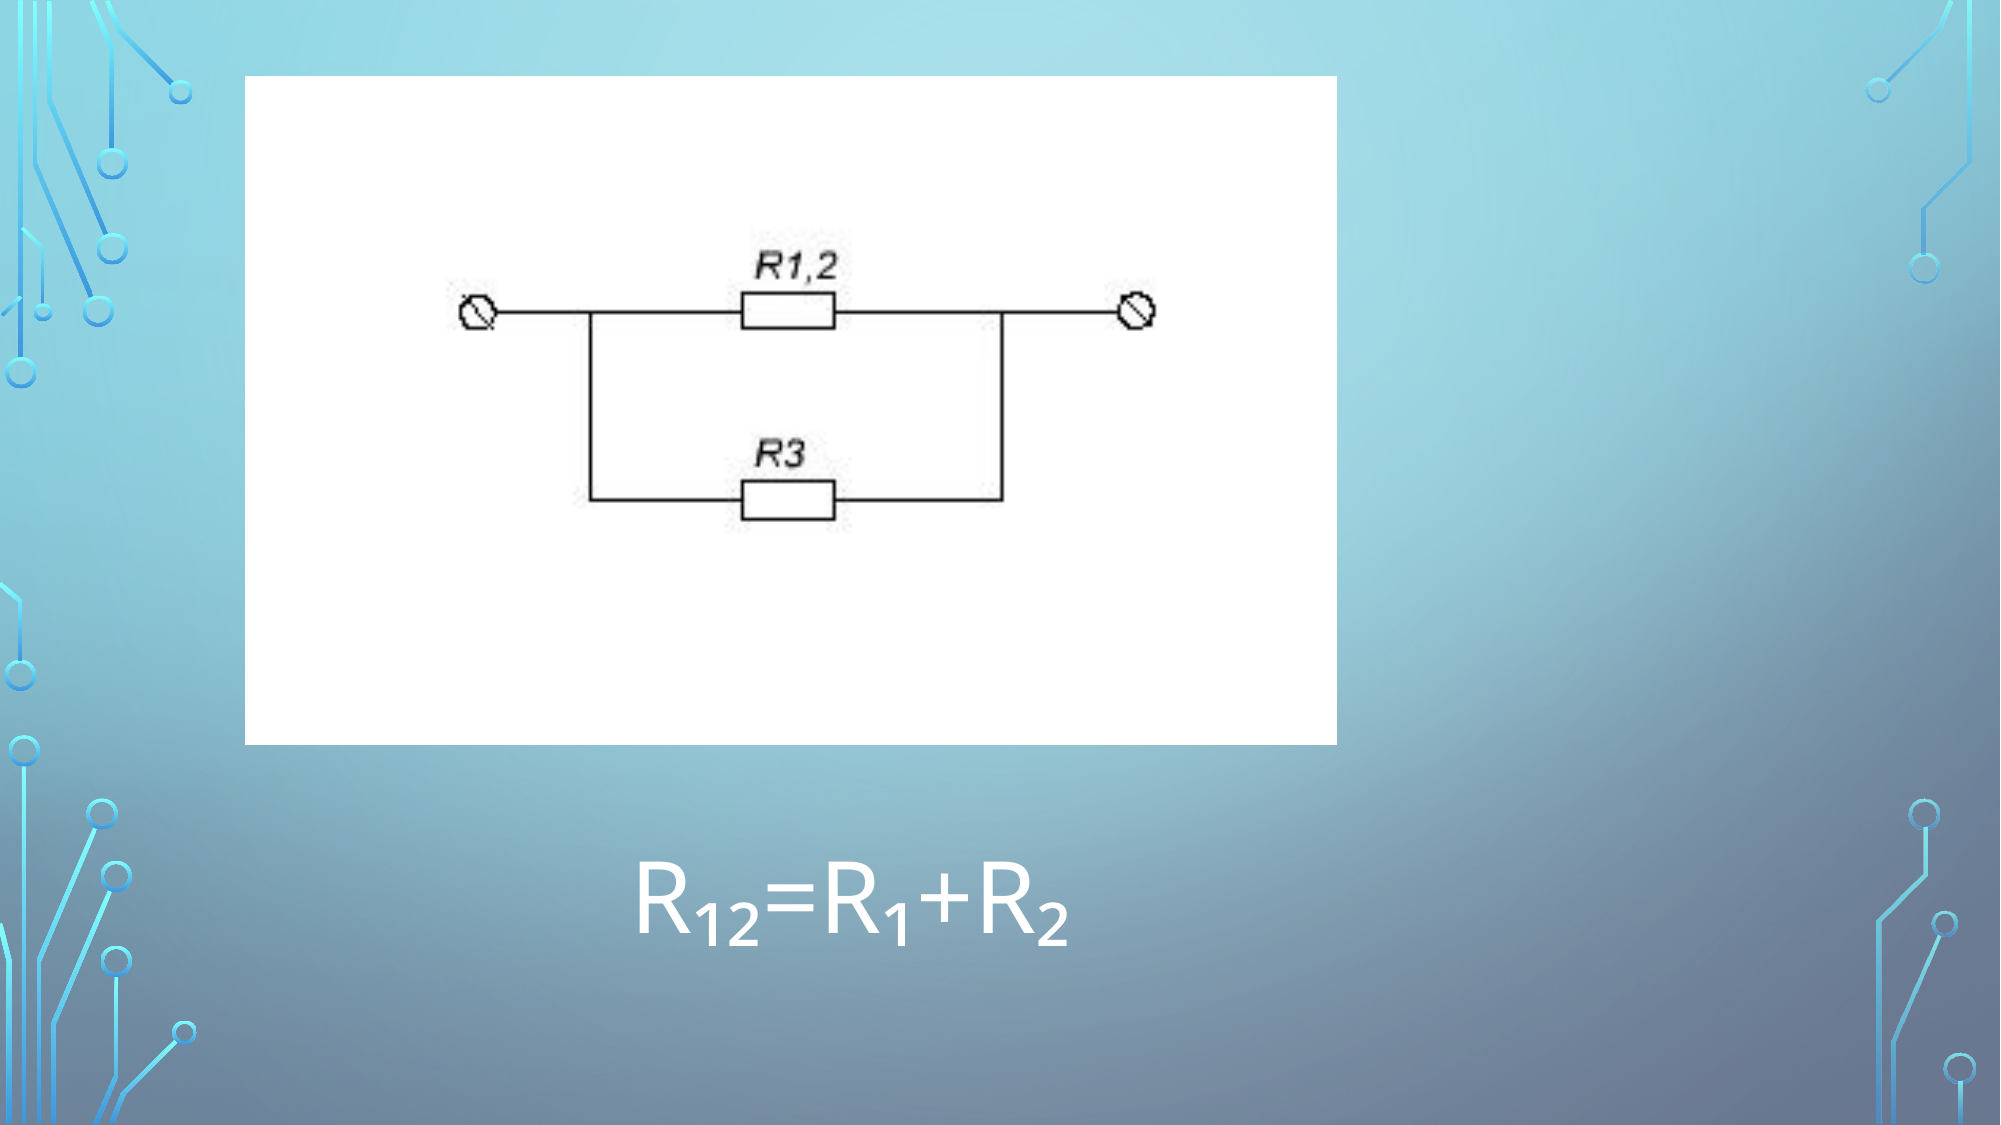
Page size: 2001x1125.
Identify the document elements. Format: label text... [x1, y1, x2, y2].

picture [244, 76, 1337, 745]
text_box R₁₂=R₁+R₂ [615, 826, 1087, 962]
